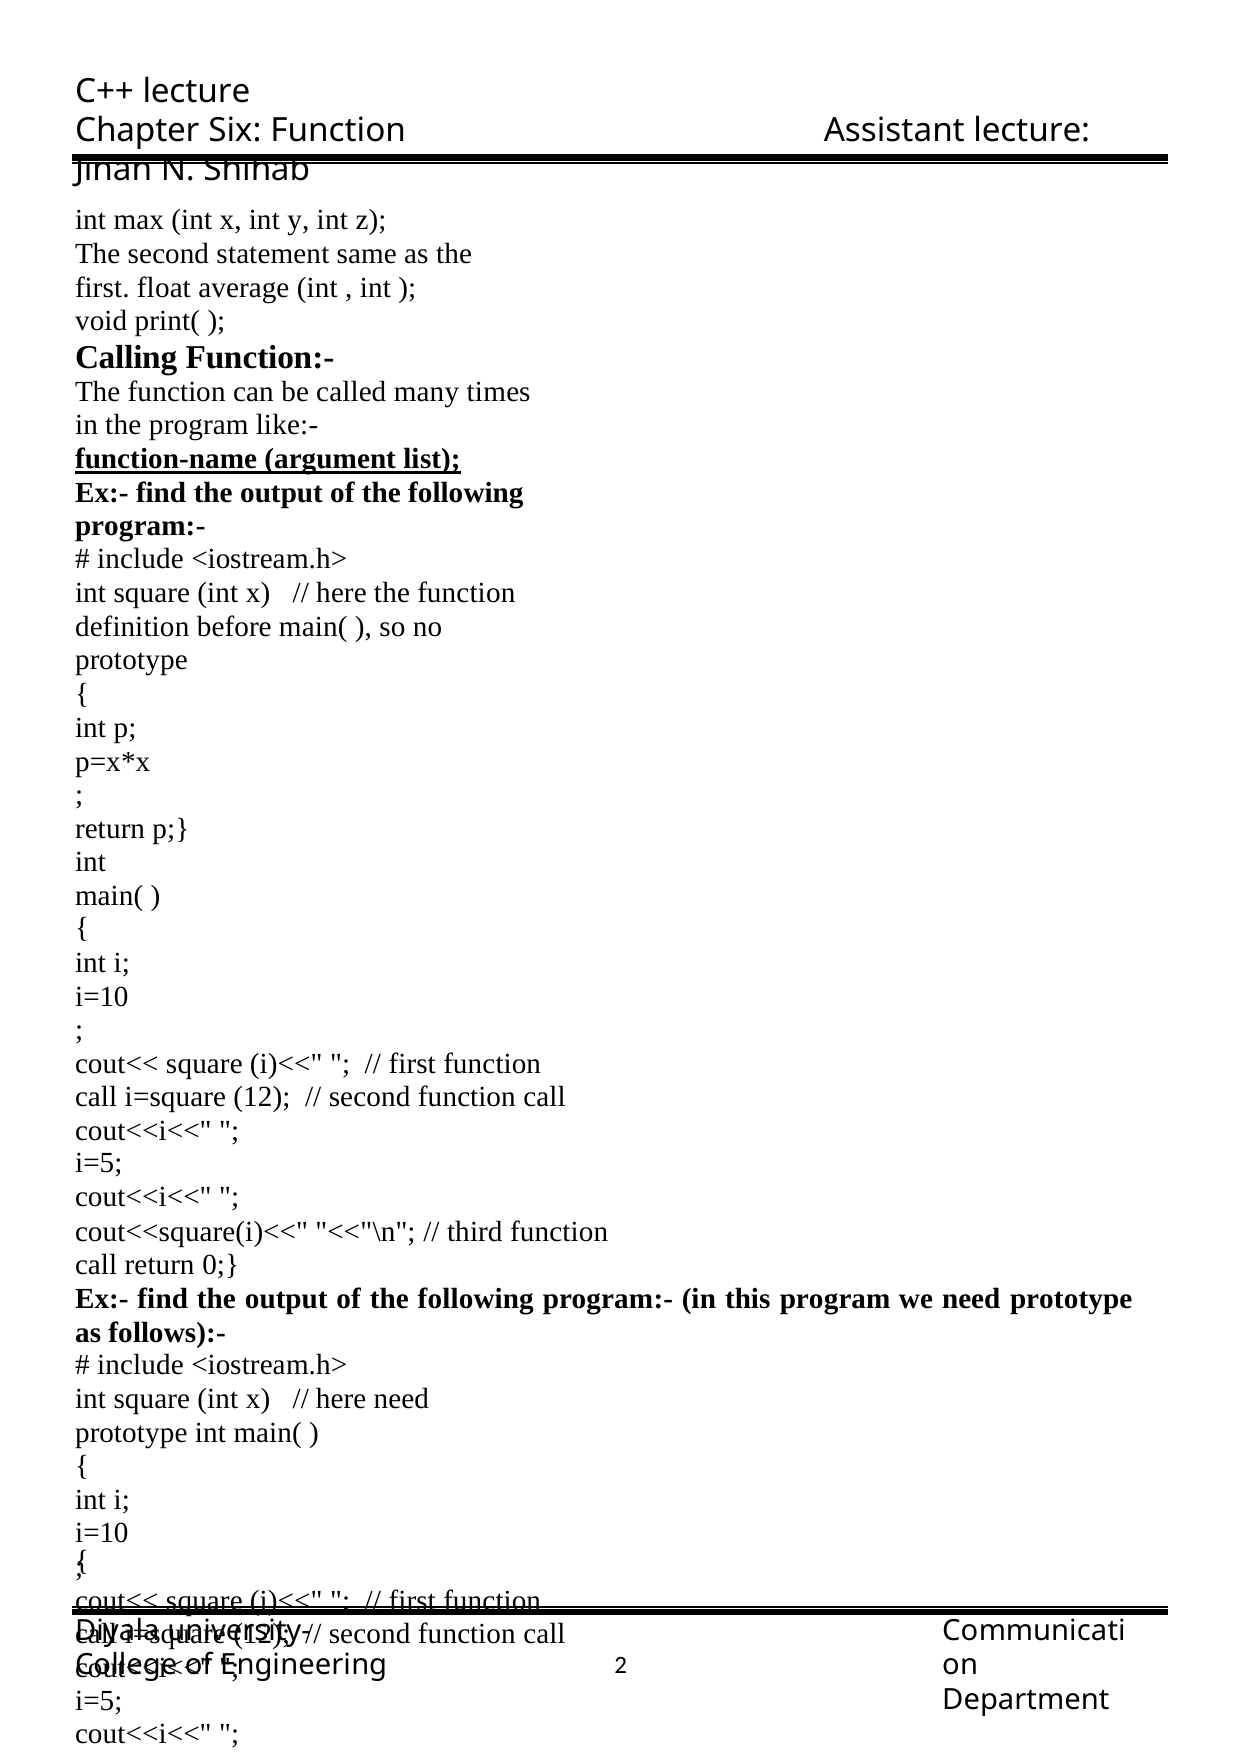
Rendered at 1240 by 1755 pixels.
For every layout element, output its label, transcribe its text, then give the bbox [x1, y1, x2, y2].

slide_number Diyala university- College of Engineering [72, 1610, 390, 1651]
text_box C++ lecture Chapter Six: Function Assistant lecture: Jinan N. Shihab int max (int x, int y, int z); The second statement same as the first. float average (int , int ); void print( ); Calling Function:- The function can be called many times in the program like:- function-name (argument list); Ex:- find the output of the following program:- # include <iostream.h> int square (int x) // here the function definition before main( ), so no prototype { int p; p=x*x; return p;} int main( ) { int i; i=10; cout<< square (i)<<" "; // first function call i=square (12); // second function call cout<<i<<" "; i=5; cout<<i<<" "; cout<<square(i)<<" "<<"\n"; // third function call return 0;} Ex:- find the output of the following program:- (in this program we need prototype as follows):- # include <iostream.h> int square (int x) // here need prototype int main( ) { int i; i=10; cout<< square (i)<<" "; // first function call i=square (12); // second function call cout<<i<<" "; i=5; cout<<i<<" "; cout<<square(i)<<" "<<"\n"; // third function call return 0;} int square (int x) // here the function definitions after main( ), so need prototype [72, 68, 1168, 1545]
text_box { [72, 1540, 92, 1578]
footer Communication Department [940, 1610, 1137, 1651]
slide_number 2 [610, 1648, 632, 1682]
